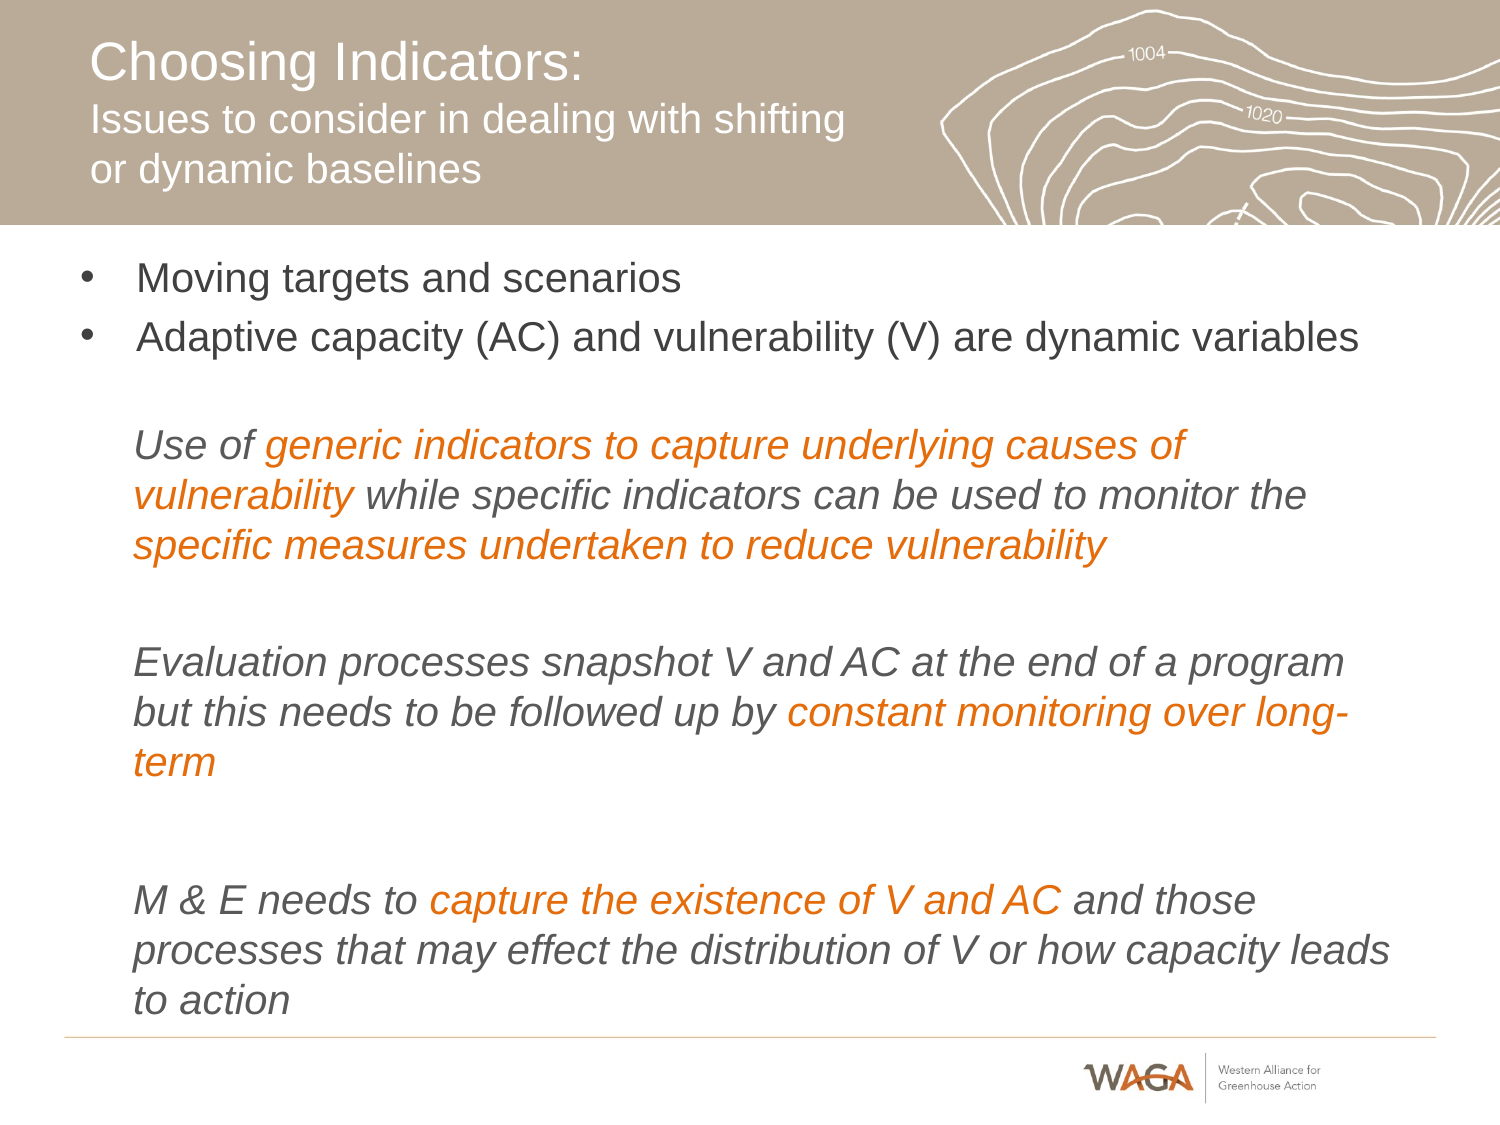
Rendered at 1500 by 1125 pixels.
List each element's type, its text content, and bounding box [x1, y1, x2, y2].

title Choosing Indicators: Issues to consider in dealing with shifting or dynamic baselines [75, 19, 1425, 207]
picture [0, 0, 1500, 225]
list Moving targets and scenarios Adaptive capacity (AC) and vulnerability (V) are dynamic variables Use of generic indicators to capture underlying causes of vulnerability while specific indicators can be used to monitor the specific measures undertaken to reduce vulnerability Evaluation processes snapshot V and AC at the end of a program but this needs to be followed up by constant monitoring over long-term M & E needs to capture the existence of V and AC and those processes that may effect the distribution of V or how capacity leads to action [64, 243, 1415, 1083]
picture [0, 1022, 1500, 1125]
